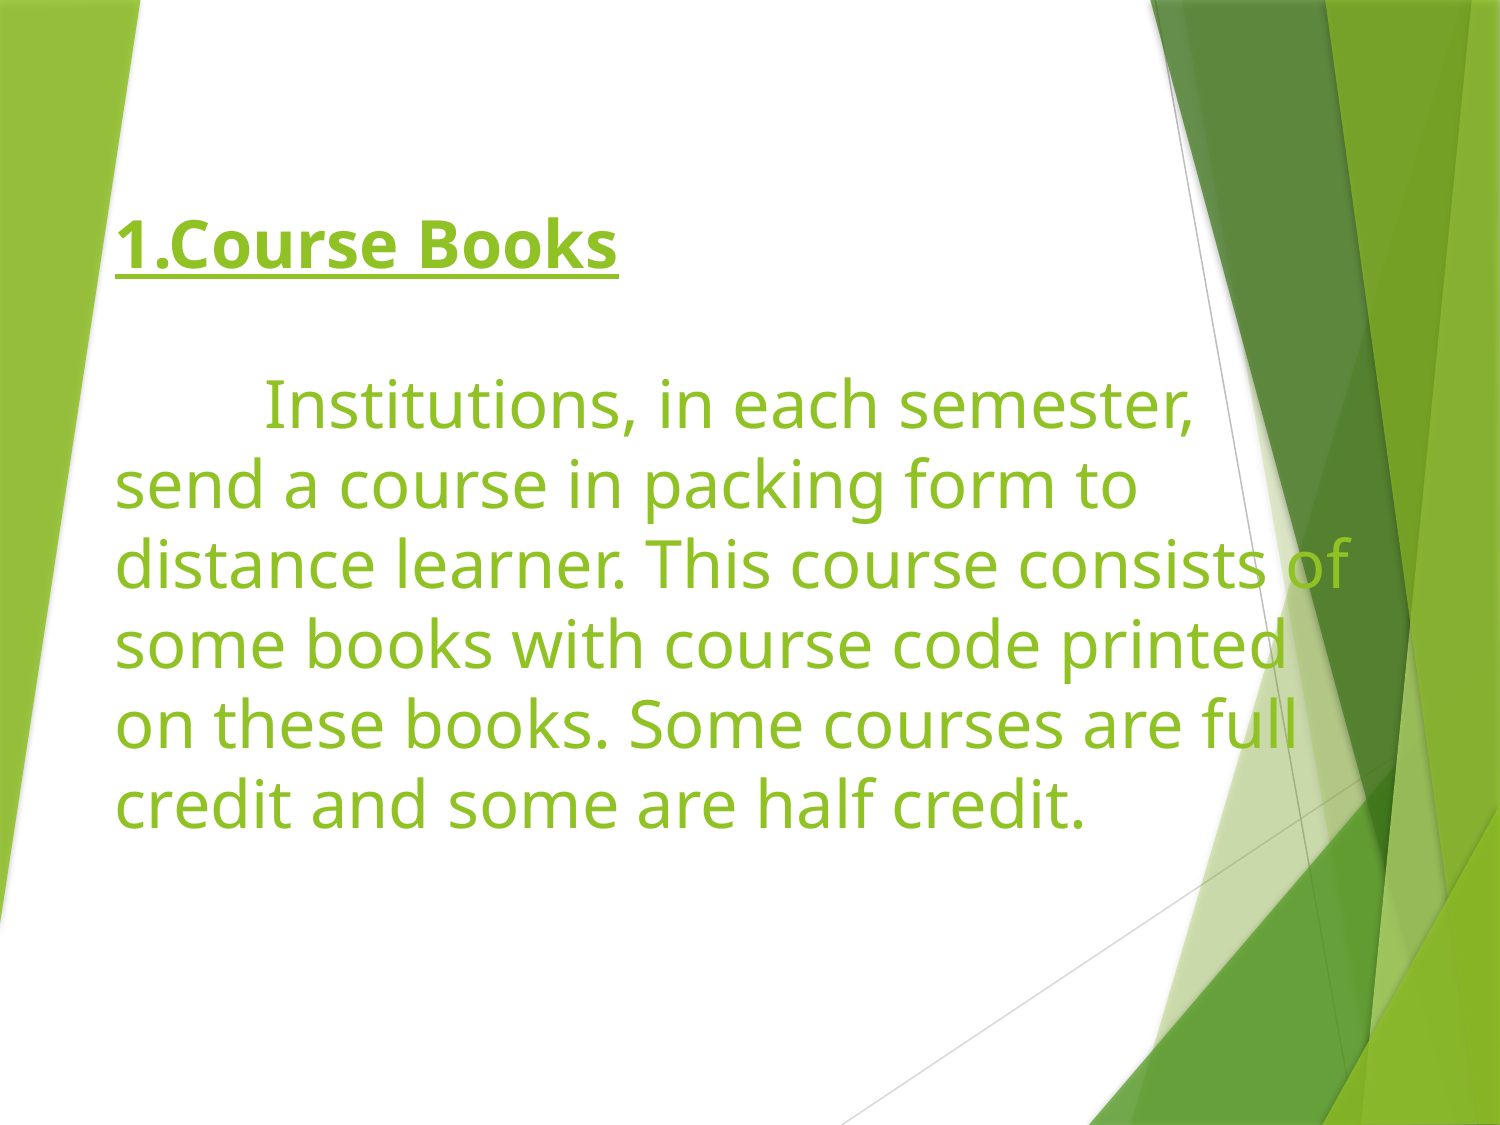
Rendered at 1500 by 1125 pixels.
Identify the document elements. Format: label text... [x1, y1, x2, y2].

title 1.Course Books Institutions, in each semester, send a course in packing form to distance learner. This course consists of some books with course code printed on these books. Some courses are full credit and some are half credit. [99, 125, 1375, 900]
